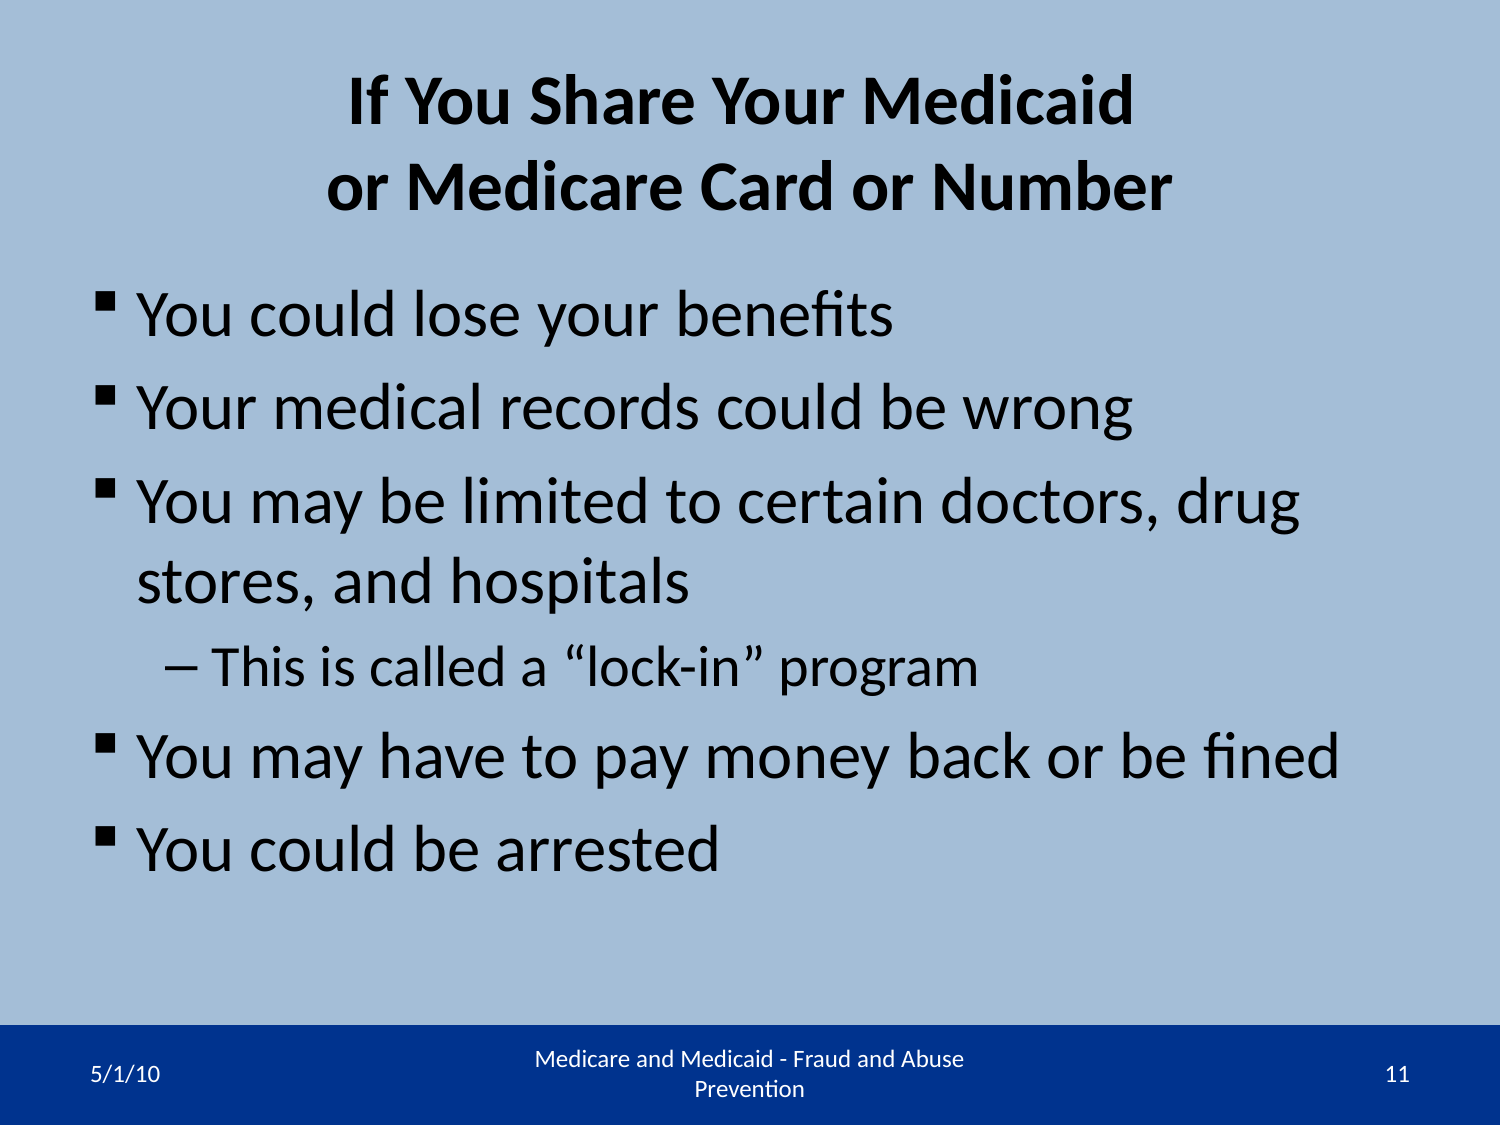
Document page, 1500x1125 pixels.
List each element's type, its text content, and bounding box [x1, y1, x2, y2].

list You could lose your benefits Your medical records could be wrong You may be limited to certain doctors, drug stores, and hospitals This is called a “lock-in” program You may have to pay money back or be fined You could be arrested [74, 262, 1426, 1006]
title If You Share Your Medicaid or Medicare Card or Number [74, 44, 1426, 233]
footer Medicare and Medicaid - Fraud and Abuse Prevention [462, 1042, 1038, 1103]
slide_number 11 [1074, 1042, 1425, 1103]
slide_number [75, 1042, 425, 1103]
